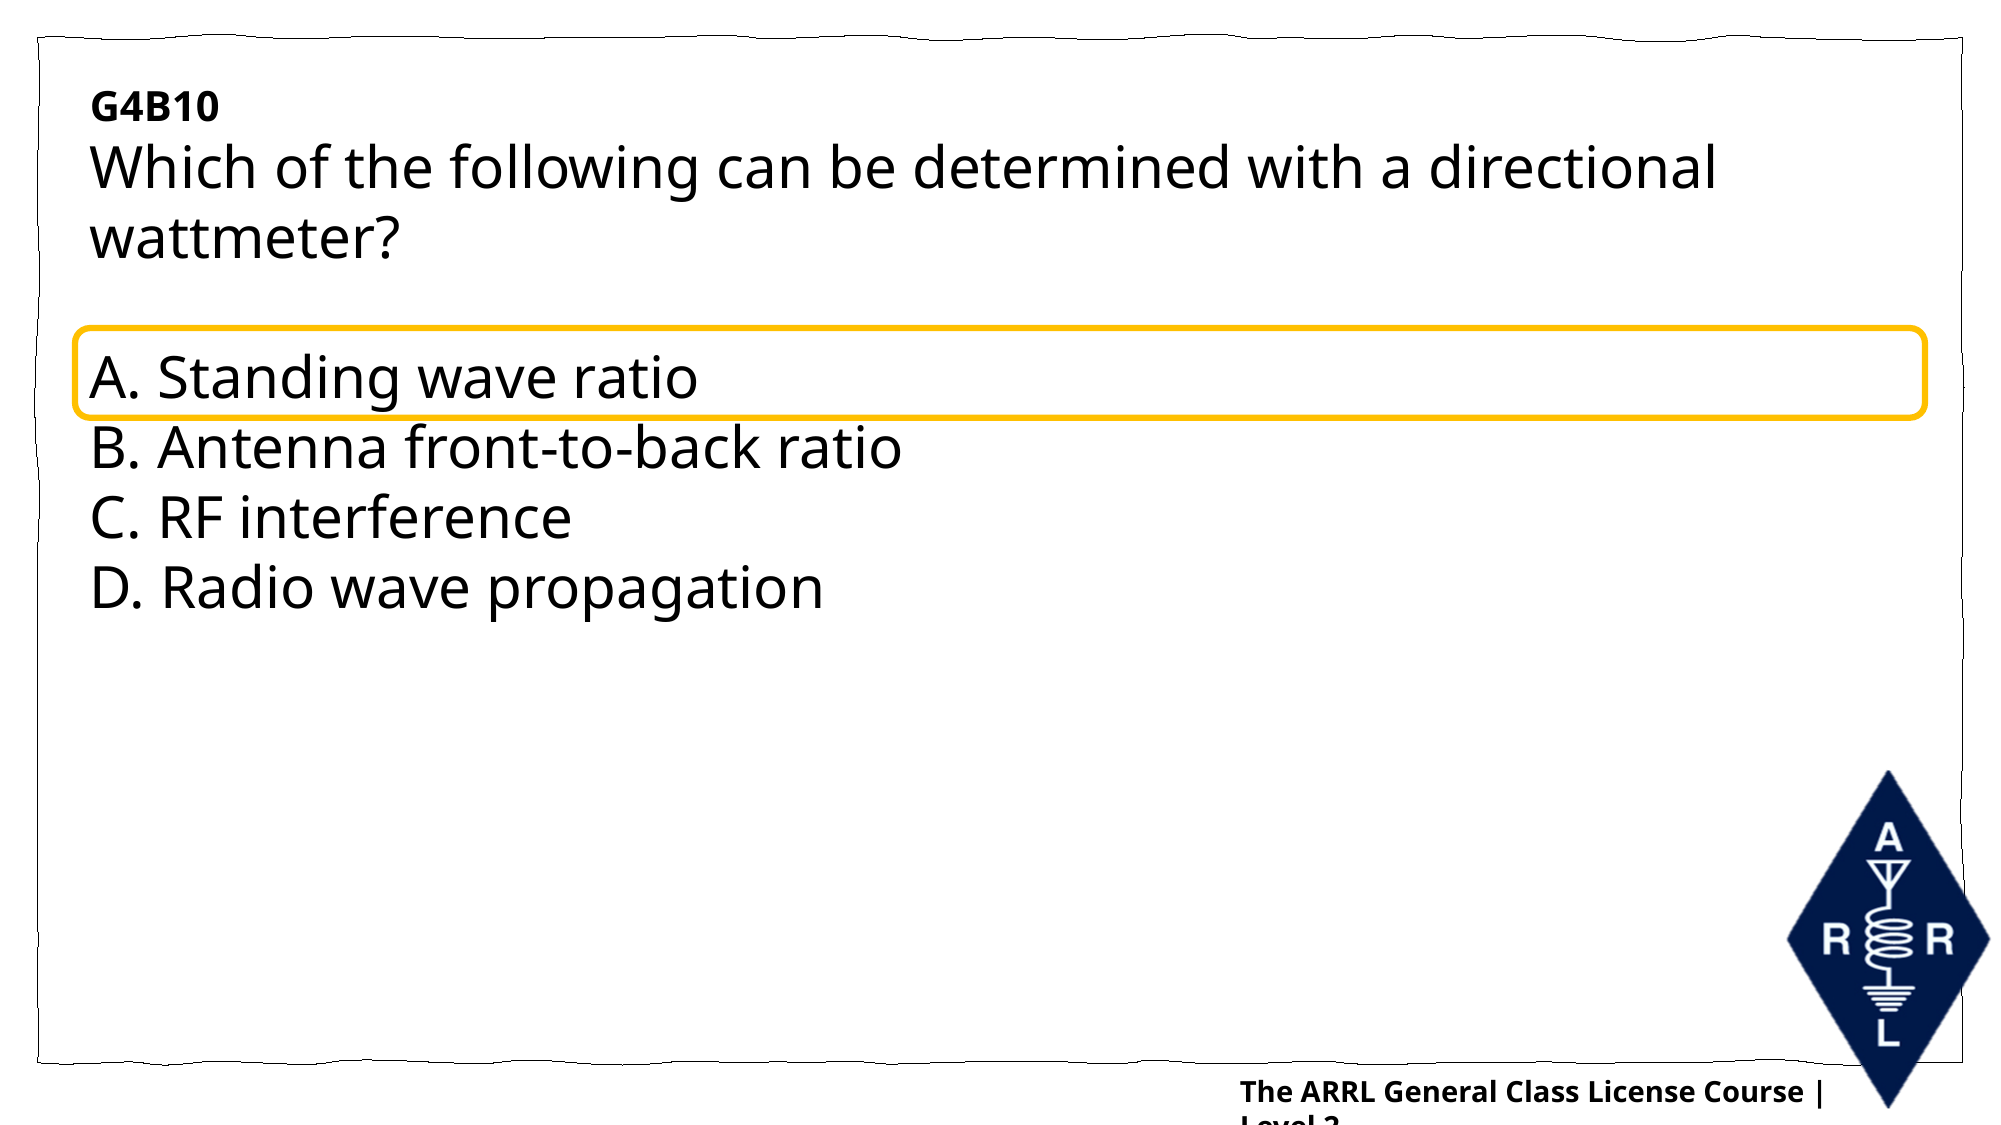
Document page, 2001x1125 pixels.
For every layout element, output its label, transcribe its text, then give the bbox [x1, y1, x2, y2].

picture [1773, 752, 1999, 1125]
text_box G4B10 Which of the following can be determined with a directional wattmeter? A. Standing wave ratio B. Antenna front-to-back ratio C. RF interference D. Radio wave propagation [75, 72, 1850, 335]
text_box G4B10 Which of the following can be determined with a directional wattmeter? A. Standing wave ratio B. Antenna front-to-back ratio C. RF interference D. Radio wave propagation [75, 411, 1850, 628]
text_box [73, 327, 1927, 419]
